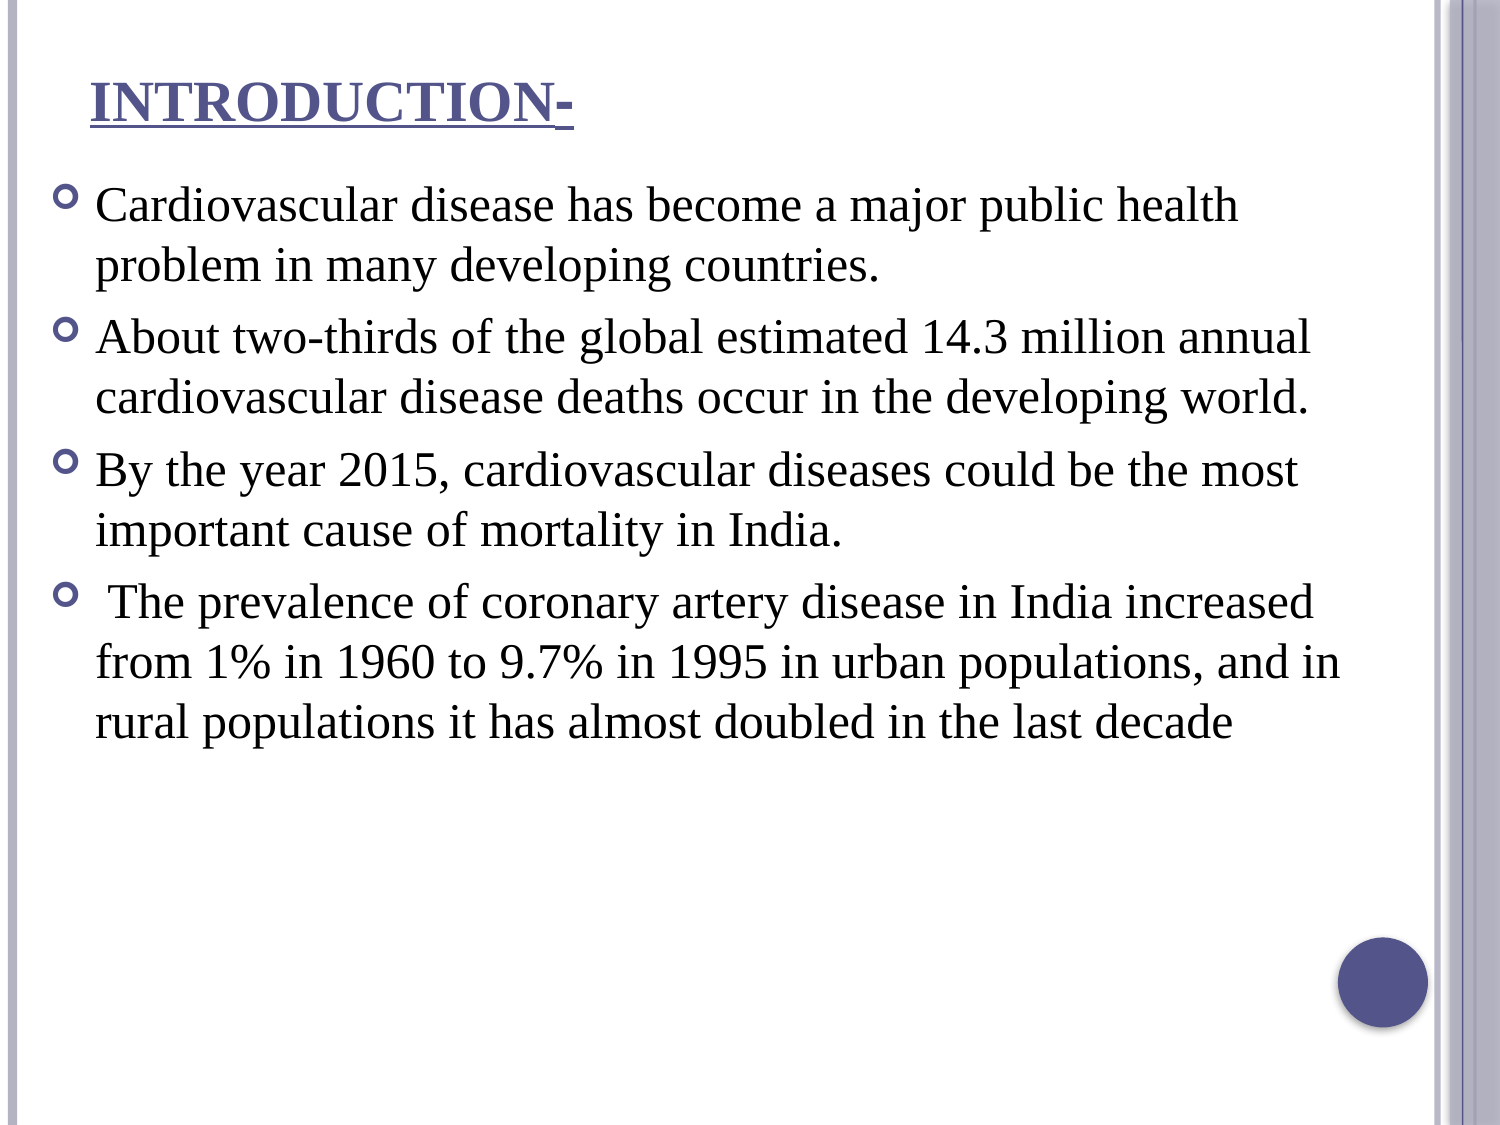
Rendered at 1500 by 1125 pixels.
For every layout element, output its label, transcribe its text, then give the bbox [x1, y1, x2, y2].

list Cardiovascular disease has become a major public health problem in many developing countries. About two-thirds of the global estimated 14.3 million annual cardiovascular disease deaths occur in the developing world. By the year 2015, cardiovascular diseases could be the most important cause of mortality in India. The prevalence of coronary artery disease in India increased from 1% in 1960 to 9.7% in 1995 in urban populations, and in rural populations it has almost doubled in the last decade [35, 164, 1418, 1062]
title Introduction- [75, 45, 1300, 141]
